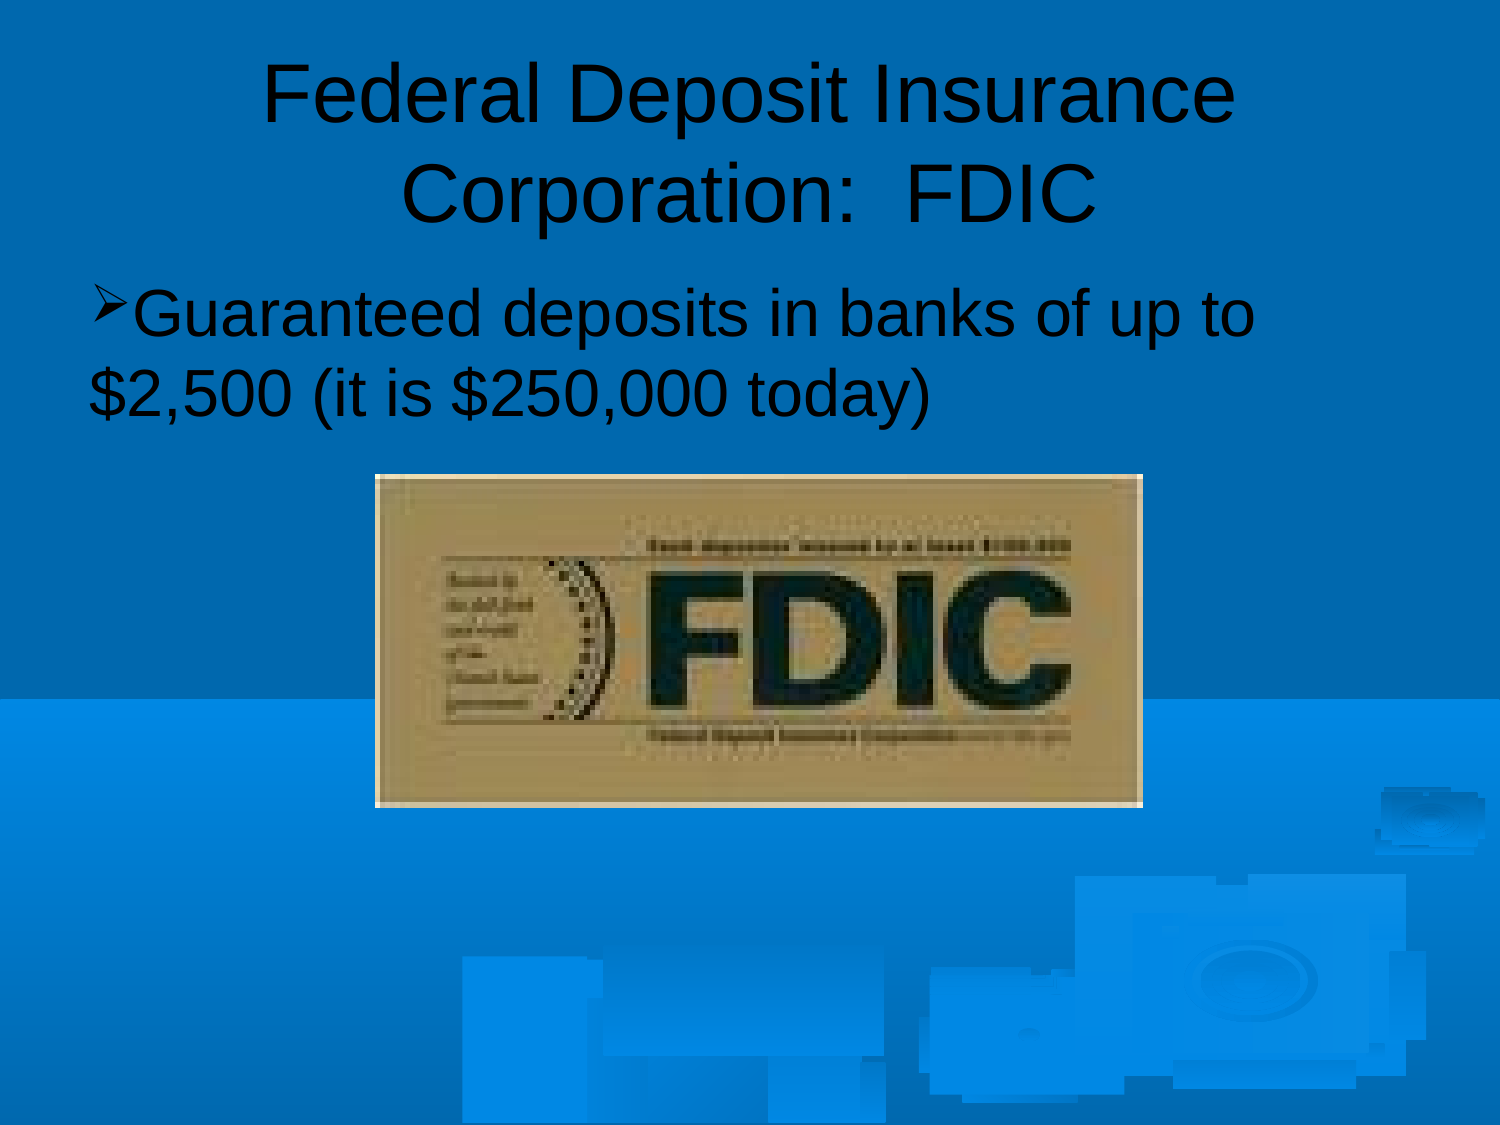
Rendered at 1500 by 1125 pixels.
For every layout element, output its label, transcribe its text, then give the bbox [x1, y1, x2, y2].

text_box Guaranteed deposits in banks of up to $2,500 (it is $250,000 today) [74, 262, 1425, 1005]
picture [374, 474, 1143, 808]
text_box Federal Deposit Insurance Corporation: FDIC [74, 31, 1425, 247]
